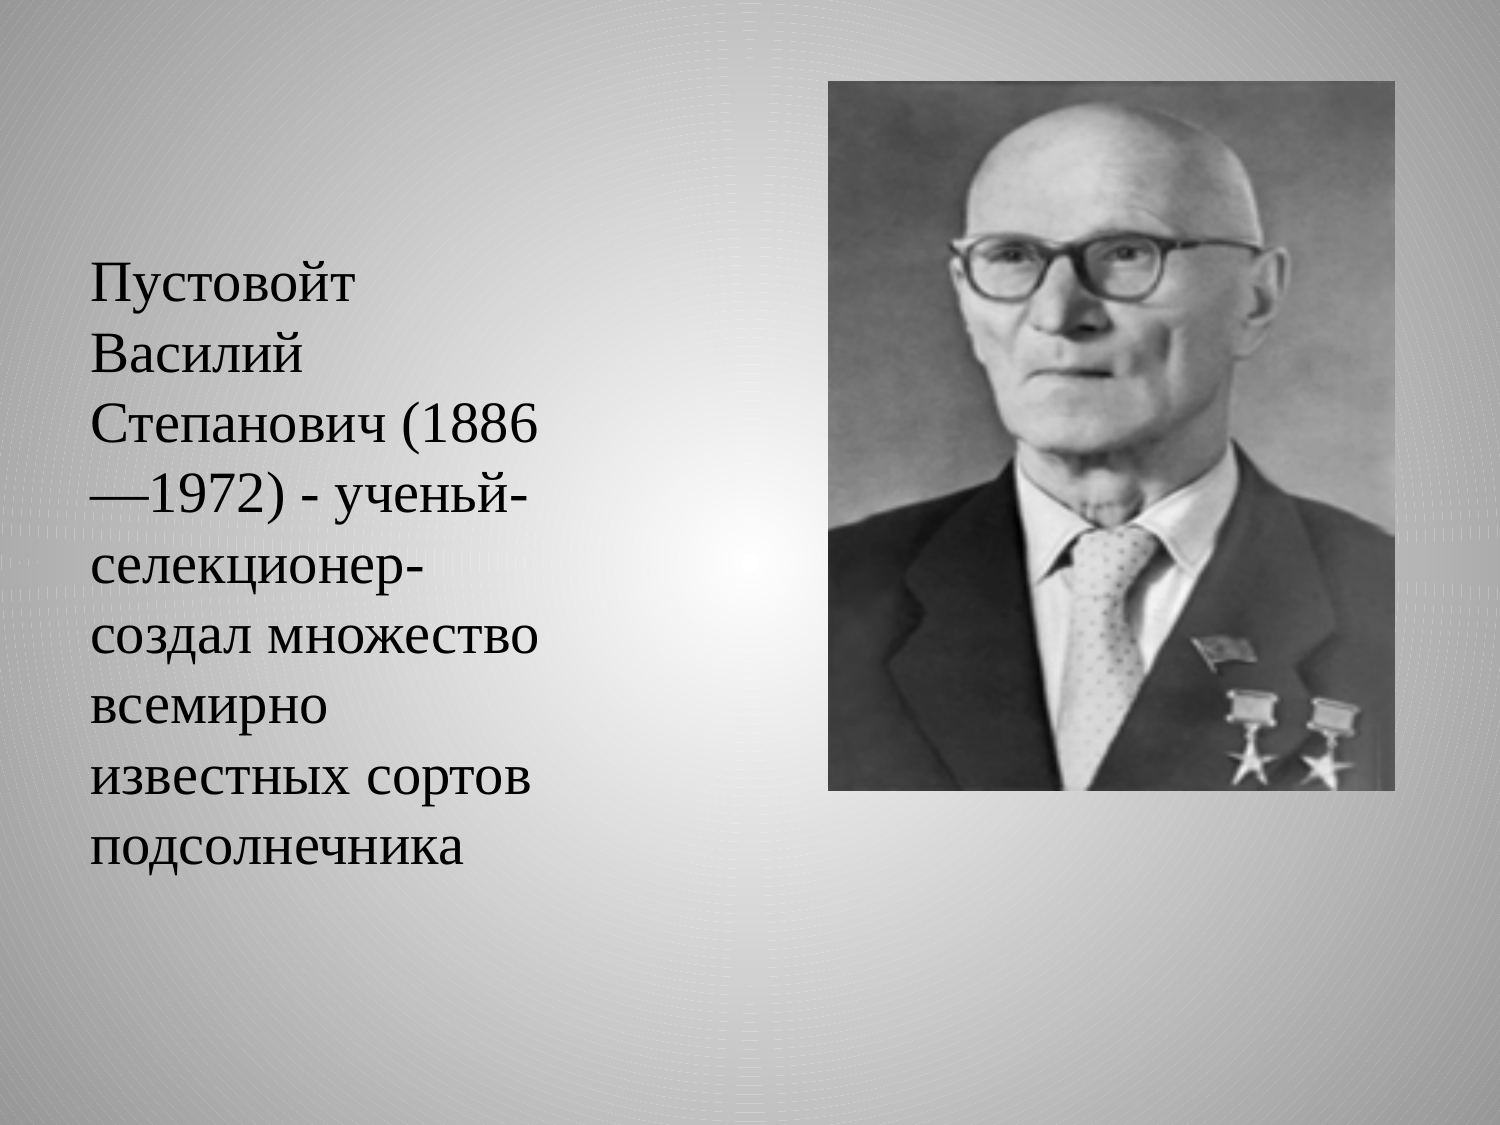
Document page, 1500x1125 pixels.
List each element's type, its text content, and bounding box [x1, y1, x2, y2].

list Пустовойт Василий Степанович (1886—1972) - ученьй-селекционер- создал множество всемирно известных сортов подсолнечника [75, 235, 569, 1005]
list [828, 81, 1395, 791]
